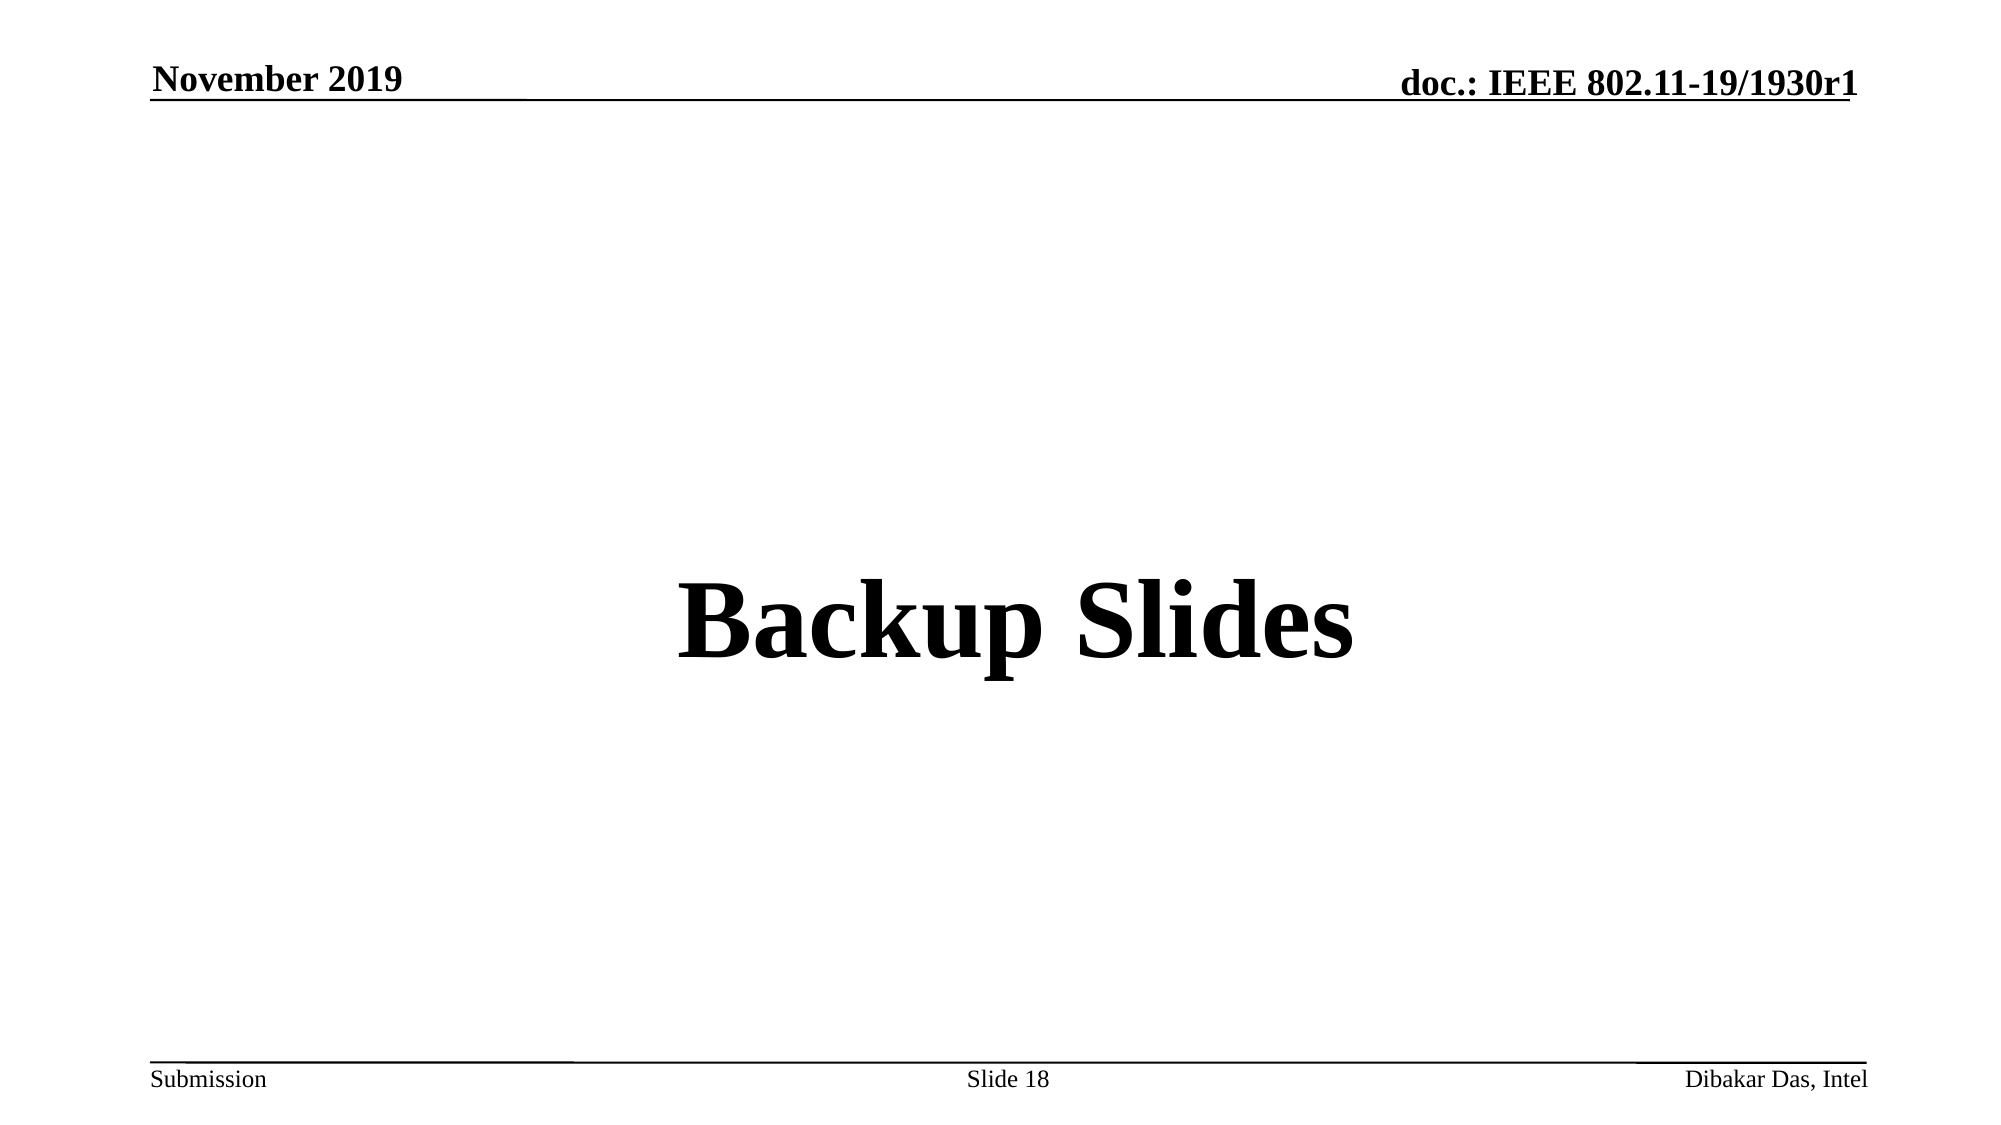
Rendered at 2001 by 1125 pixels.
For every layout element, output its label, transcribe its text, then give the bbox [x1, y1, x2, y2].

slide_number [152, 54, 563, 100]
slide_number Slide 18 [950, 1061, 1067, 1123]
list Backup Slides [662, 537, 1488, 863]
footer Dibakar Das, Intel [1171, 1061, 1869, 1093]
